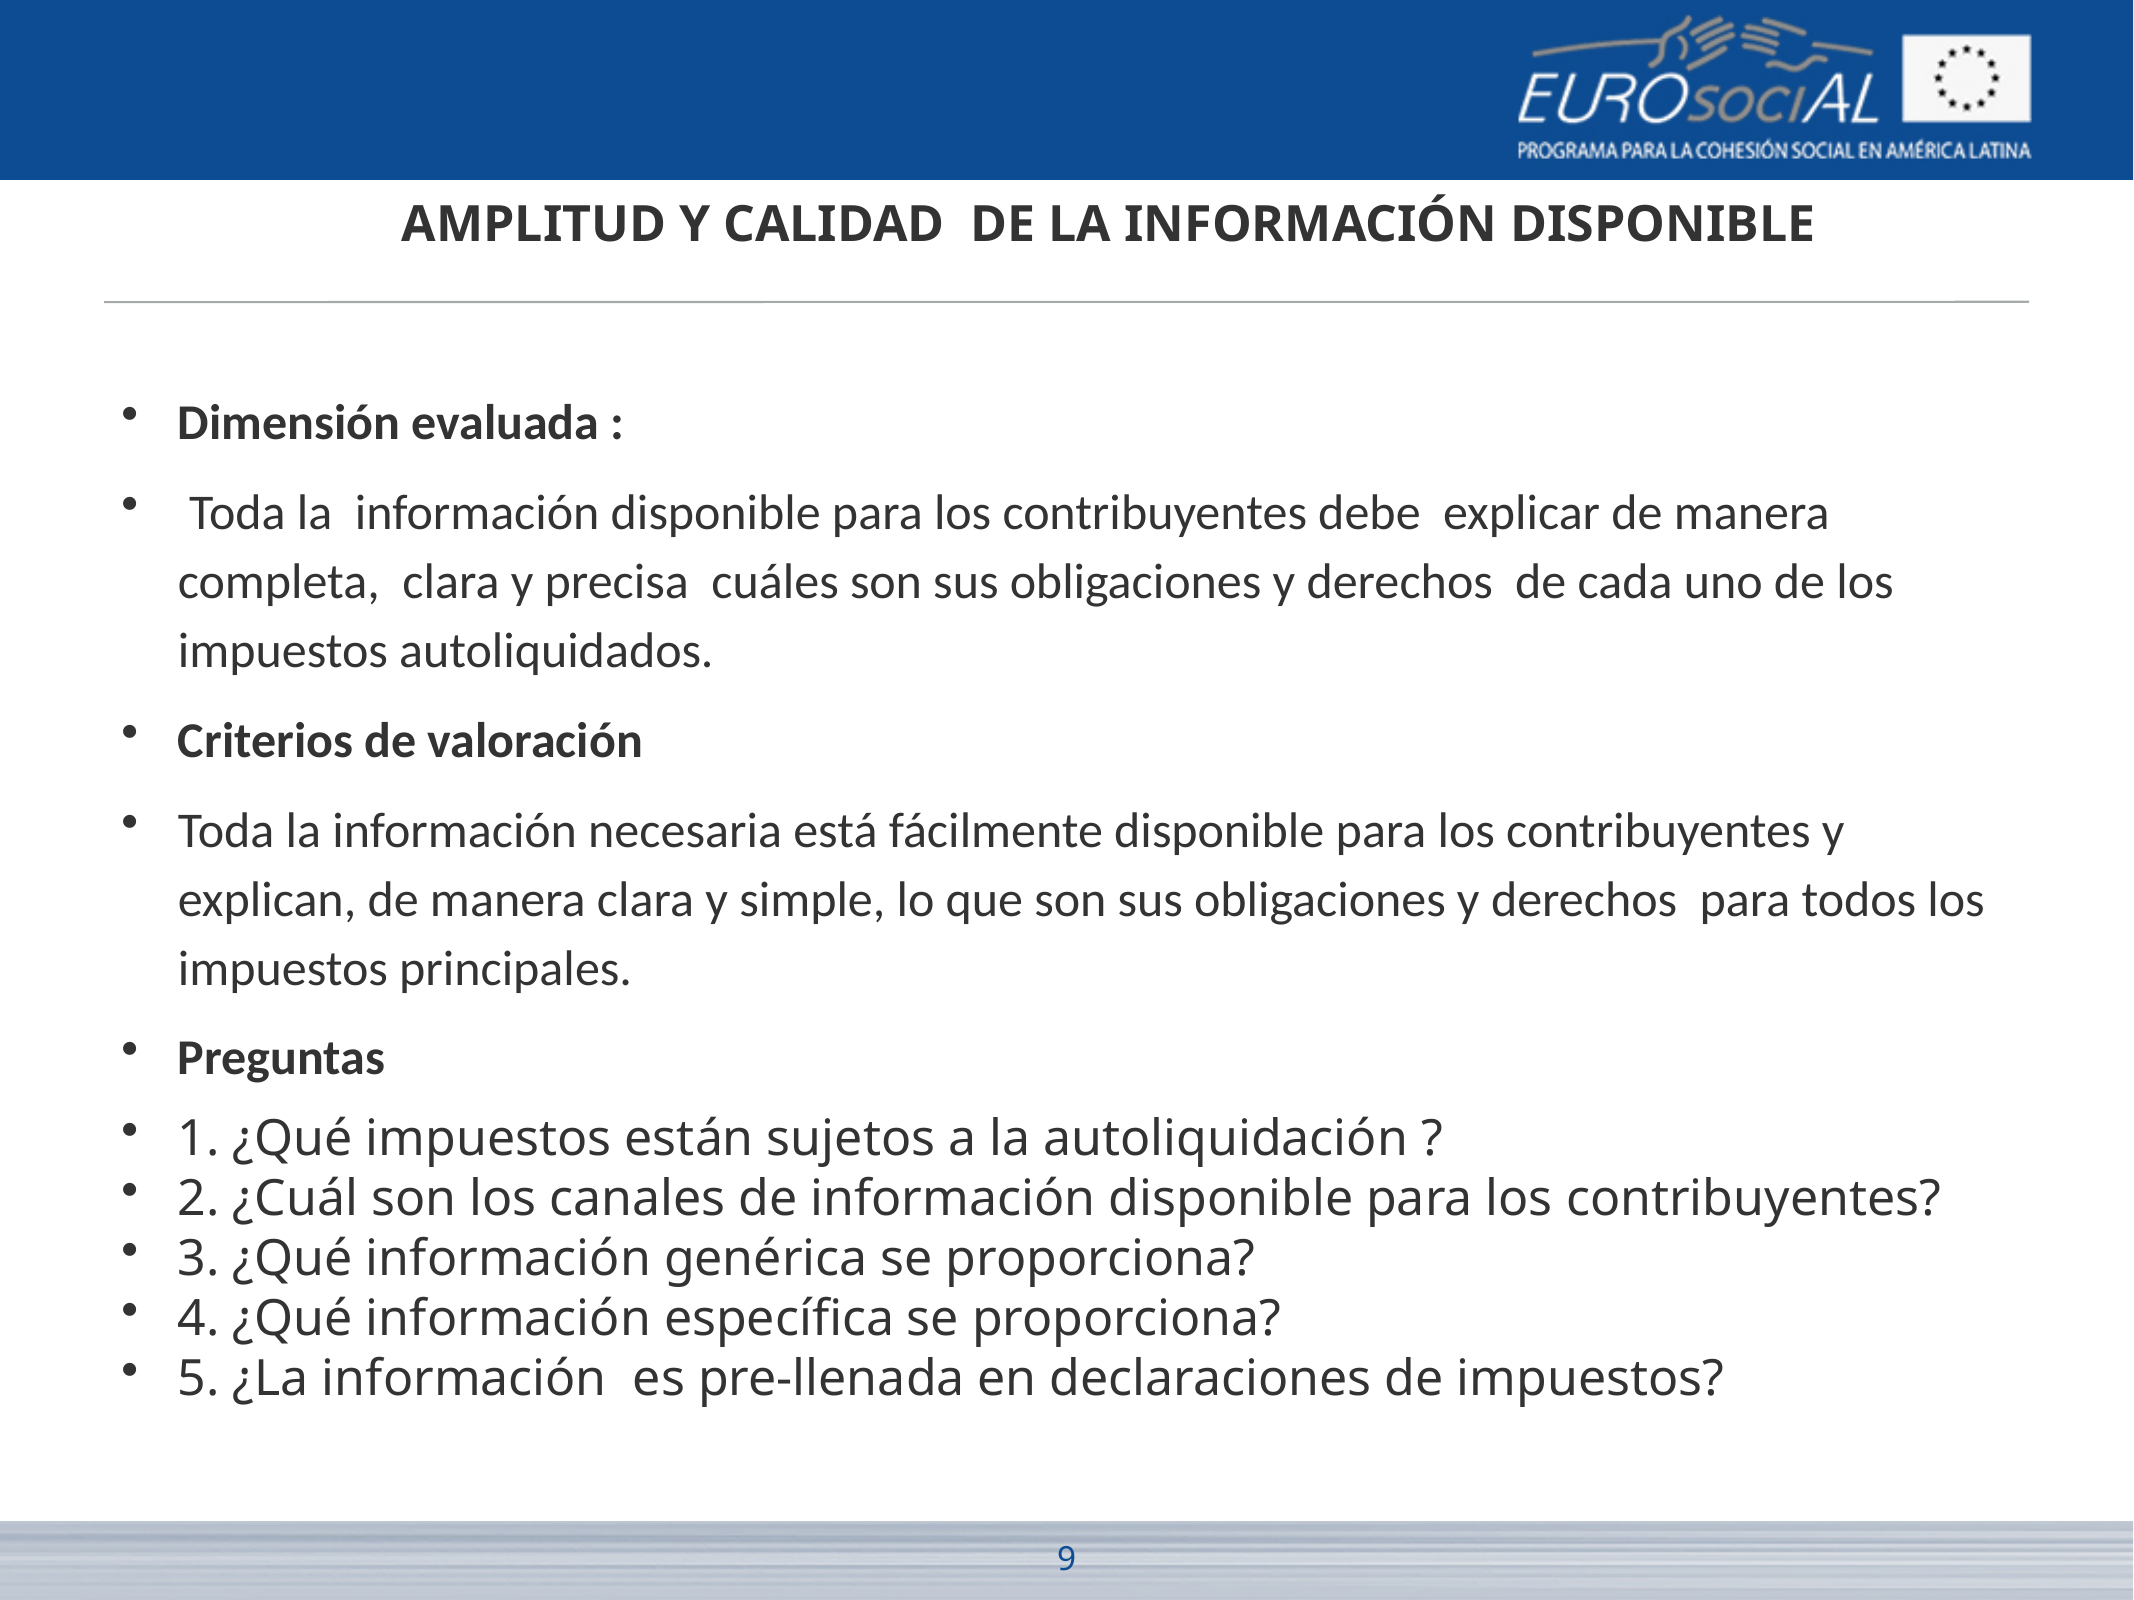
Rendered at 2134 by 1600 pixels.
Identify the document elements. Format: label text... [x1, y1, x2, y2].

slide_number 9 [1040, 1529, 1094, 1587]
list Dimensión evaluada : Toda la información disponible para los contribuyentes debe explicar de manera completa, clara y precisa cuáles son sus obligaciones y derechos de cada uno de los impuestos autoliquidados. Criterios de valoración Toda la información necesaria está fácilmente disponible para los contribuyentes y explican, de manera clara y simple, lo que son sus obligaciones y derechos para todos los impuestos principales. Preguntas 1. ¿Qué impuestos están sujetos a la autoliquidación ? 2. ¿Cuál son los canales de información disponible para los contribuyentes? 3. ¿Qué información genérica se proporciona? 4. ¿Qué información específica se proporciona? 5. ¿La información es pre-llenada en declaraciones de impuestos? [106, 373, 2027, 1430]
picture [0, 1521, 2134, 1600]
picture [0, 0, 2134, 180]
title AMPLITUD Y CALIDAD DE LA INFORMACIÓN DISPONIBLE [106, 64, 2027, 331]
